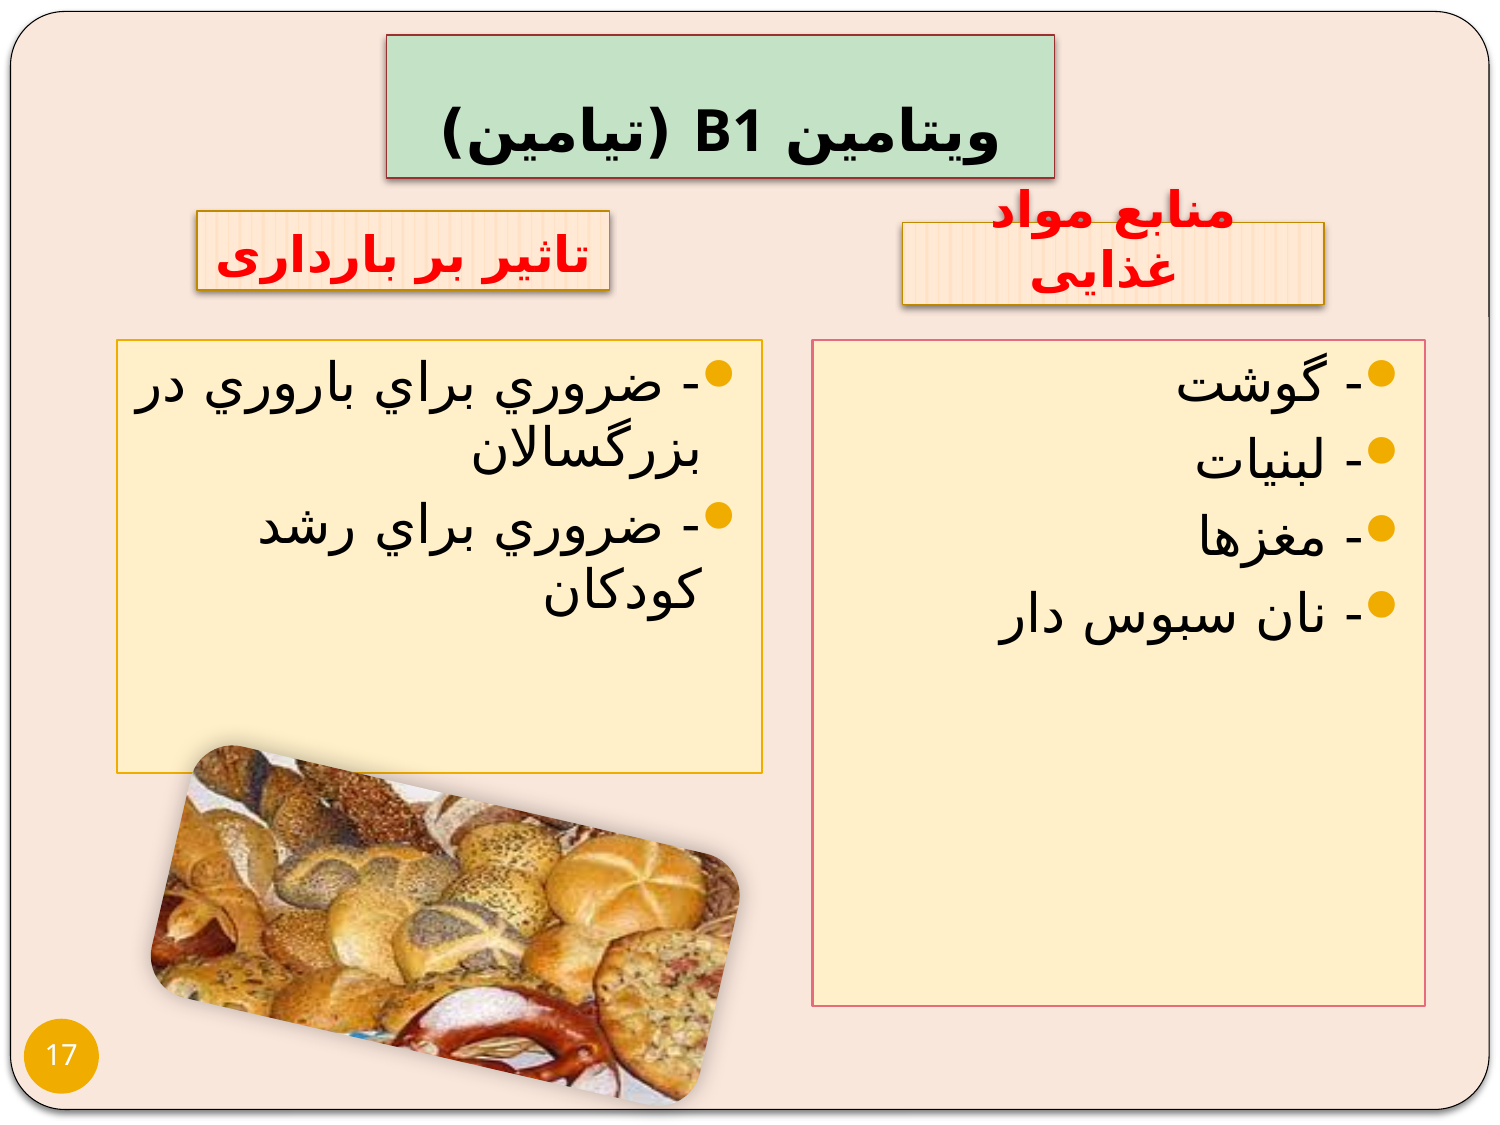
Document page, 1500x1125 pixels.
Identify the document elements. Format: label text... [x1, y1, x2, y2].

slide_number 17 [23, 1018, 99, 1094]
title ويتامين B1 (تيامين) [386, 34, 1055, 179]
picture [150, 745, 740, 1107]
list تاثیر بر بارداری [196, 210, 610, 291]
list منابع مواد غذایی [902, 222, 1325, 305]
list - ضروري براي باروري در بزرگسالان - ضروري براي رشد كودكان [116, 339, 763, 774]
list - گوشت - لبنيات - مغزها - نان سبوس دار [811, 339, 1426, 1007]
